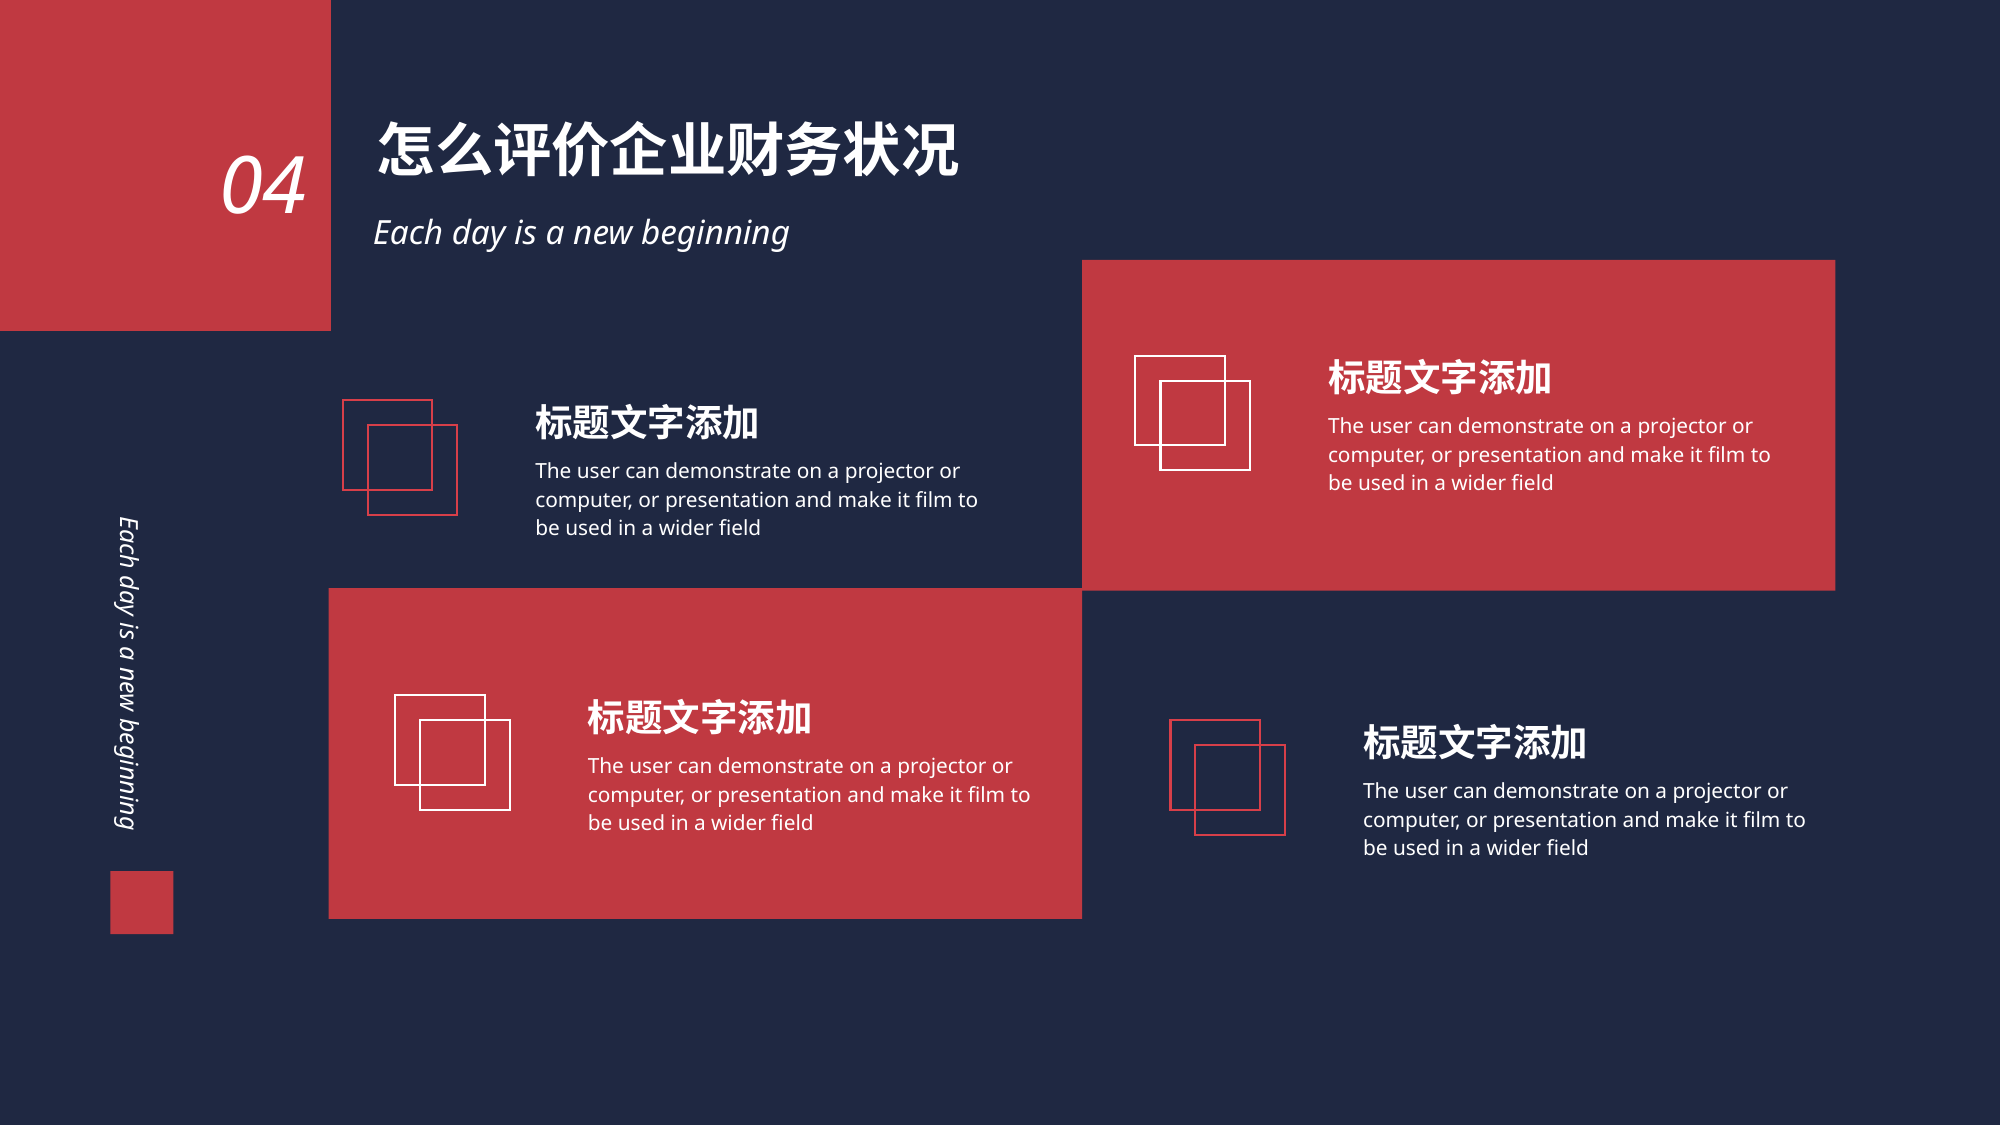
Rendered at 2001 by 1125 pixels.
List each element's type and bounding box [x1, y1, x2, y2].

text_box [1135, 355, 1250, 470]
text_box [1313, 346, 1796, 504]
text_box [328, 587, 1083, 920]
text_box [1348, 711, 1831, 869]
text_box [0, 0, 332, 332]
text_box [573, 686, 1056, 844]
text_box [110, 476, 174, 935]
text_box [520, 391, 1004, 549]
text_box [141, 105, 1037, 256]
text_box [1170, 720, 1285, 835]
text_box [1081, 259, 1837, 592]
text_box [395, 695, 510, 810]
text_box [342, 400, 458, 515]
